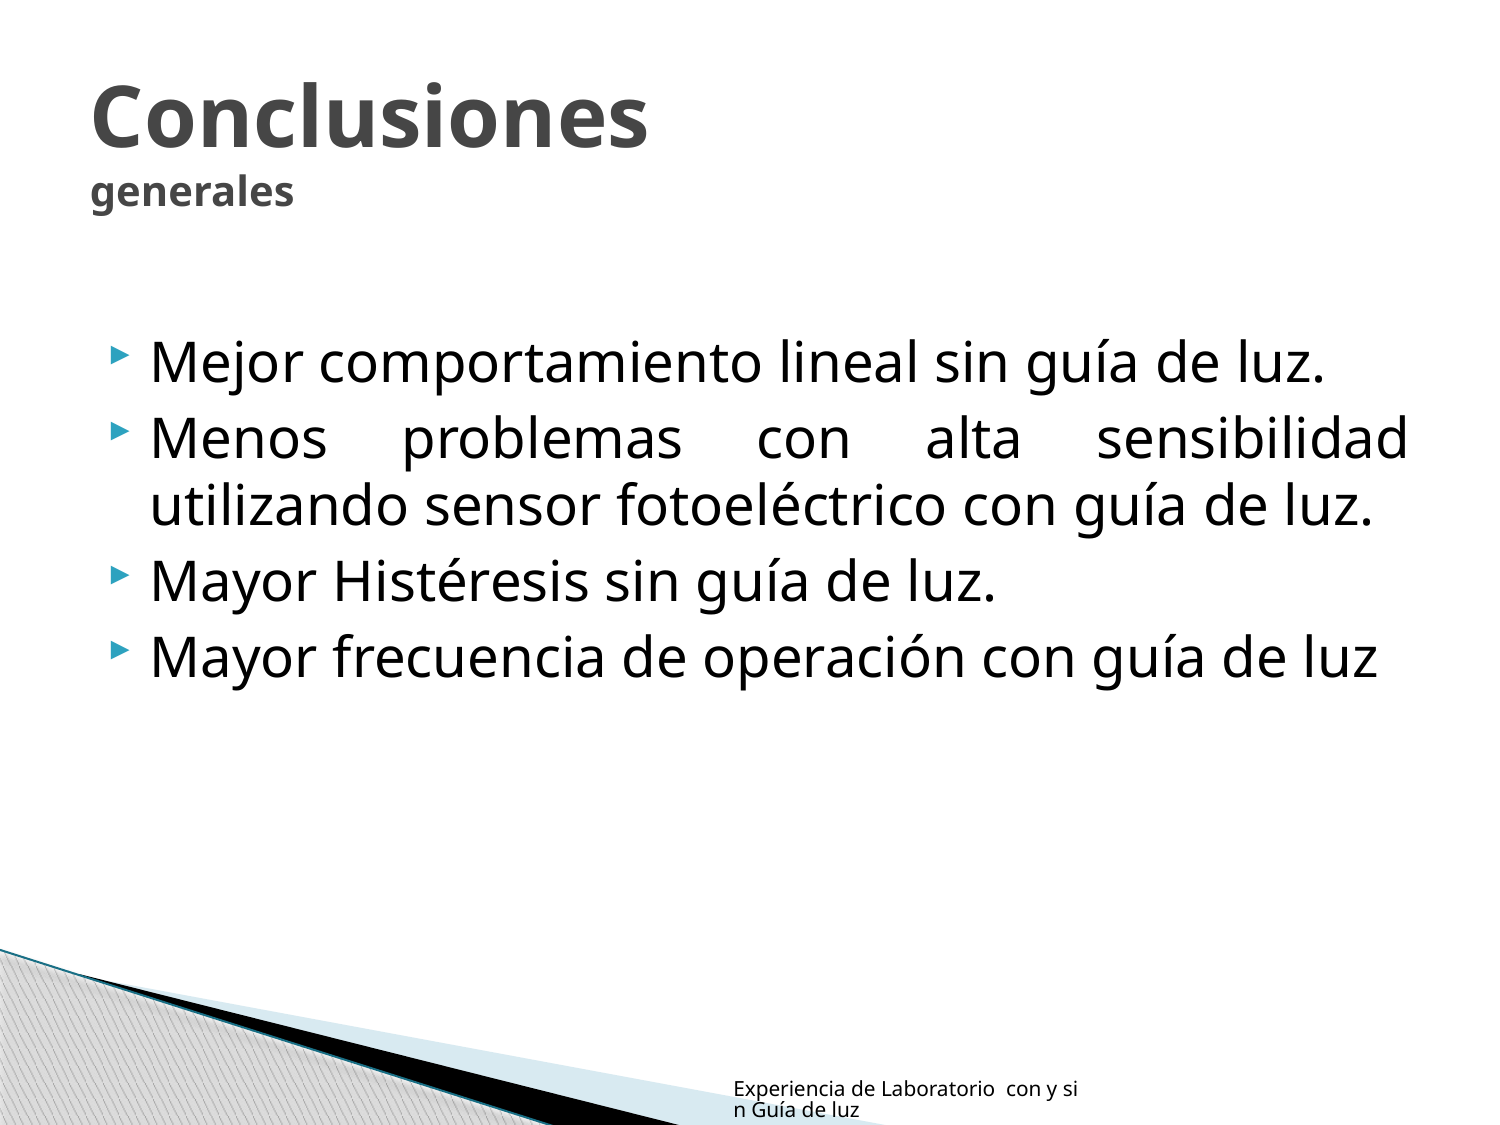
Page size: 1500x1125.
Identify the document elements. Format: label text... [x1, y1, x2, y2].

title Conclusiones generales [75, 45, 1425, 233]
list Mejor comportamiento lineal sin guía de luz. Menos problemas con alta sensibilidad utilizando sensor fotoeléctrico con guía de luz. Mayor Histéresis sin guía de luz. Mayor frecuencia de operación con guía de luz [75, 243, 1425, 986]
footer Experiencia de Laboratorio con y sin Guía de luz [718, 1051, 1105, 1112]
